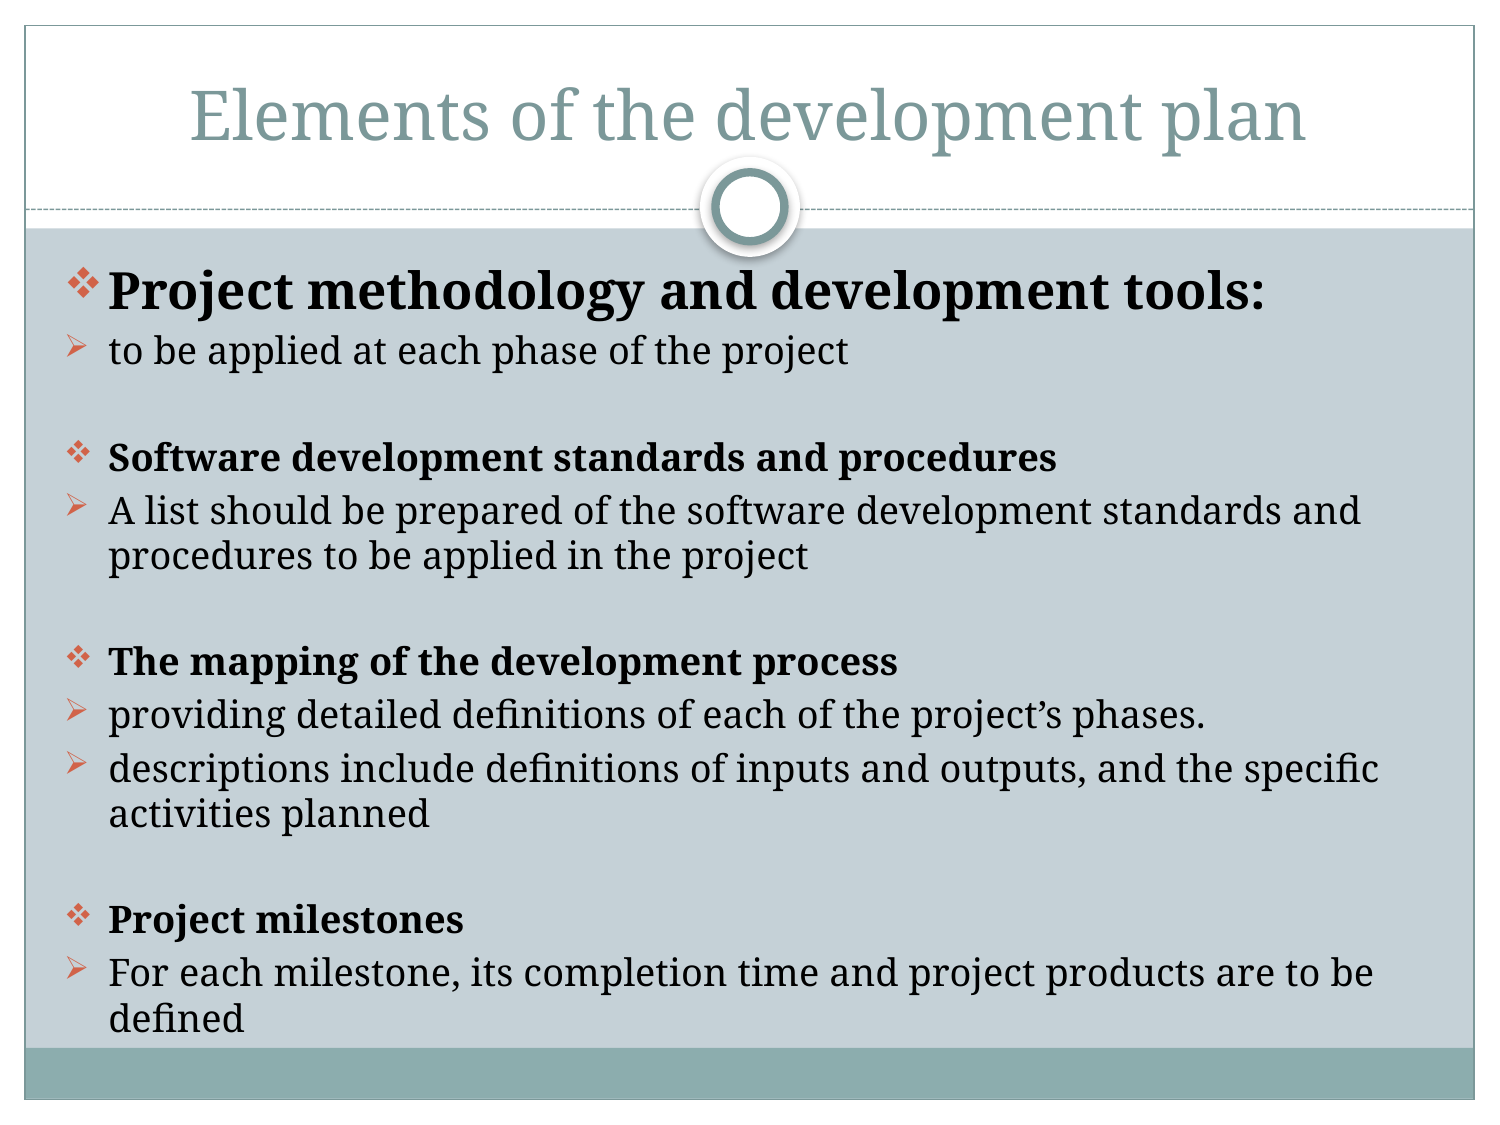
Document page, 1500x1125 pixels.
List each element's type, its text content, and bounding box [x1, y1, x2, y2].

title Elements of the development plan [49, 37, 1450, 162]
list Project methodology and development tools: to be applied at each phase of the project Software development standards and procedures A list should be prepared of the software development standards and procedures to be applied in the project The mapping of the development process providing detailed definitions of each of the project’s phases. descriptions include definitions of inputs and outputs, and the specific activities planned Project milestones For each milestone, its completion time and project products are to be defined [49, 250, 1445, 1050]
